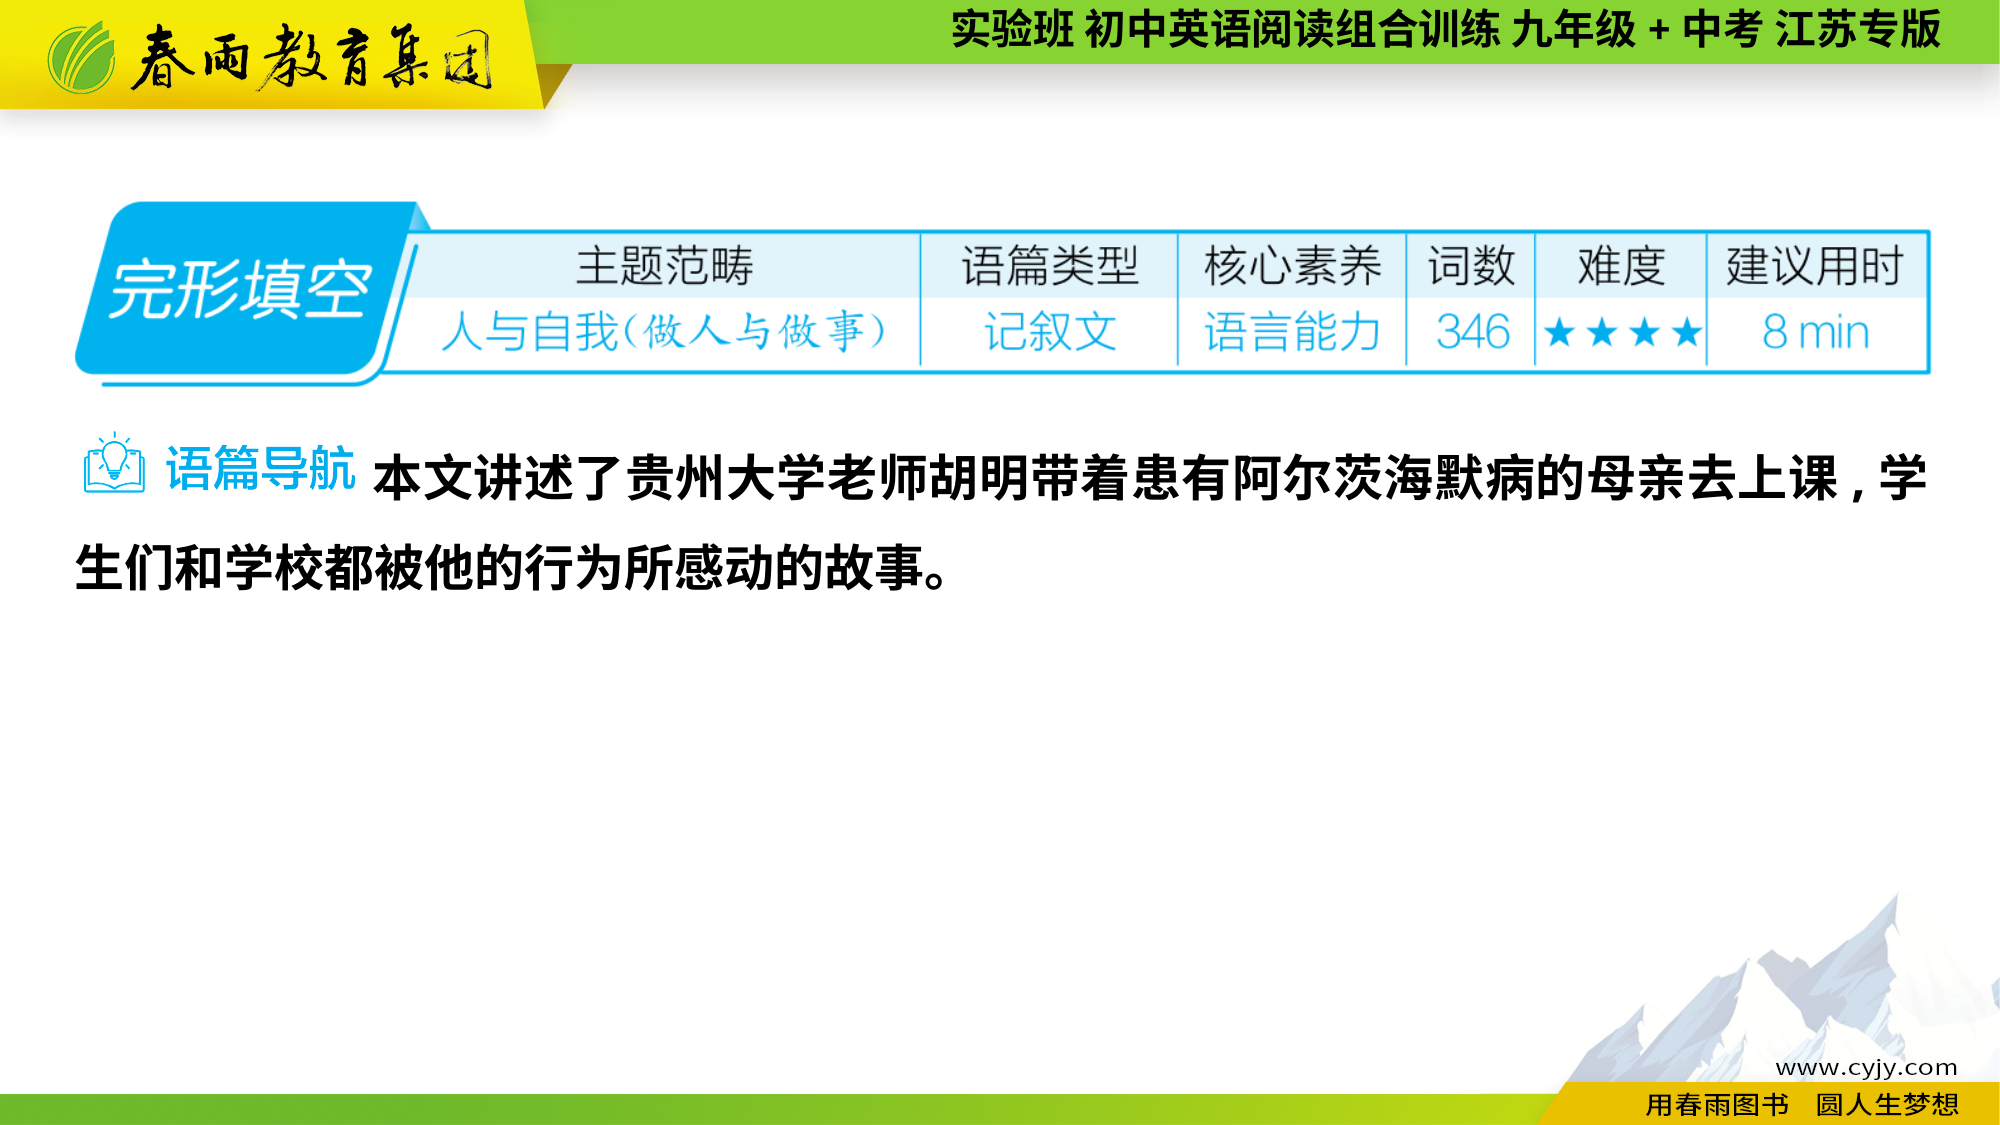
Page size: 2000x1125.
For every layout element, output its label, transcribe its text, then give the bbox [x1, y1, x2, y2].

list 本文讲述了贵州大学老师胡明带着患有阿尔茨海默病的母亲去上课,学生们和学校都被他的行为所感动的故事。 [59, 409, 1944, 595]
picture [0, 0, 2000, 1125]
